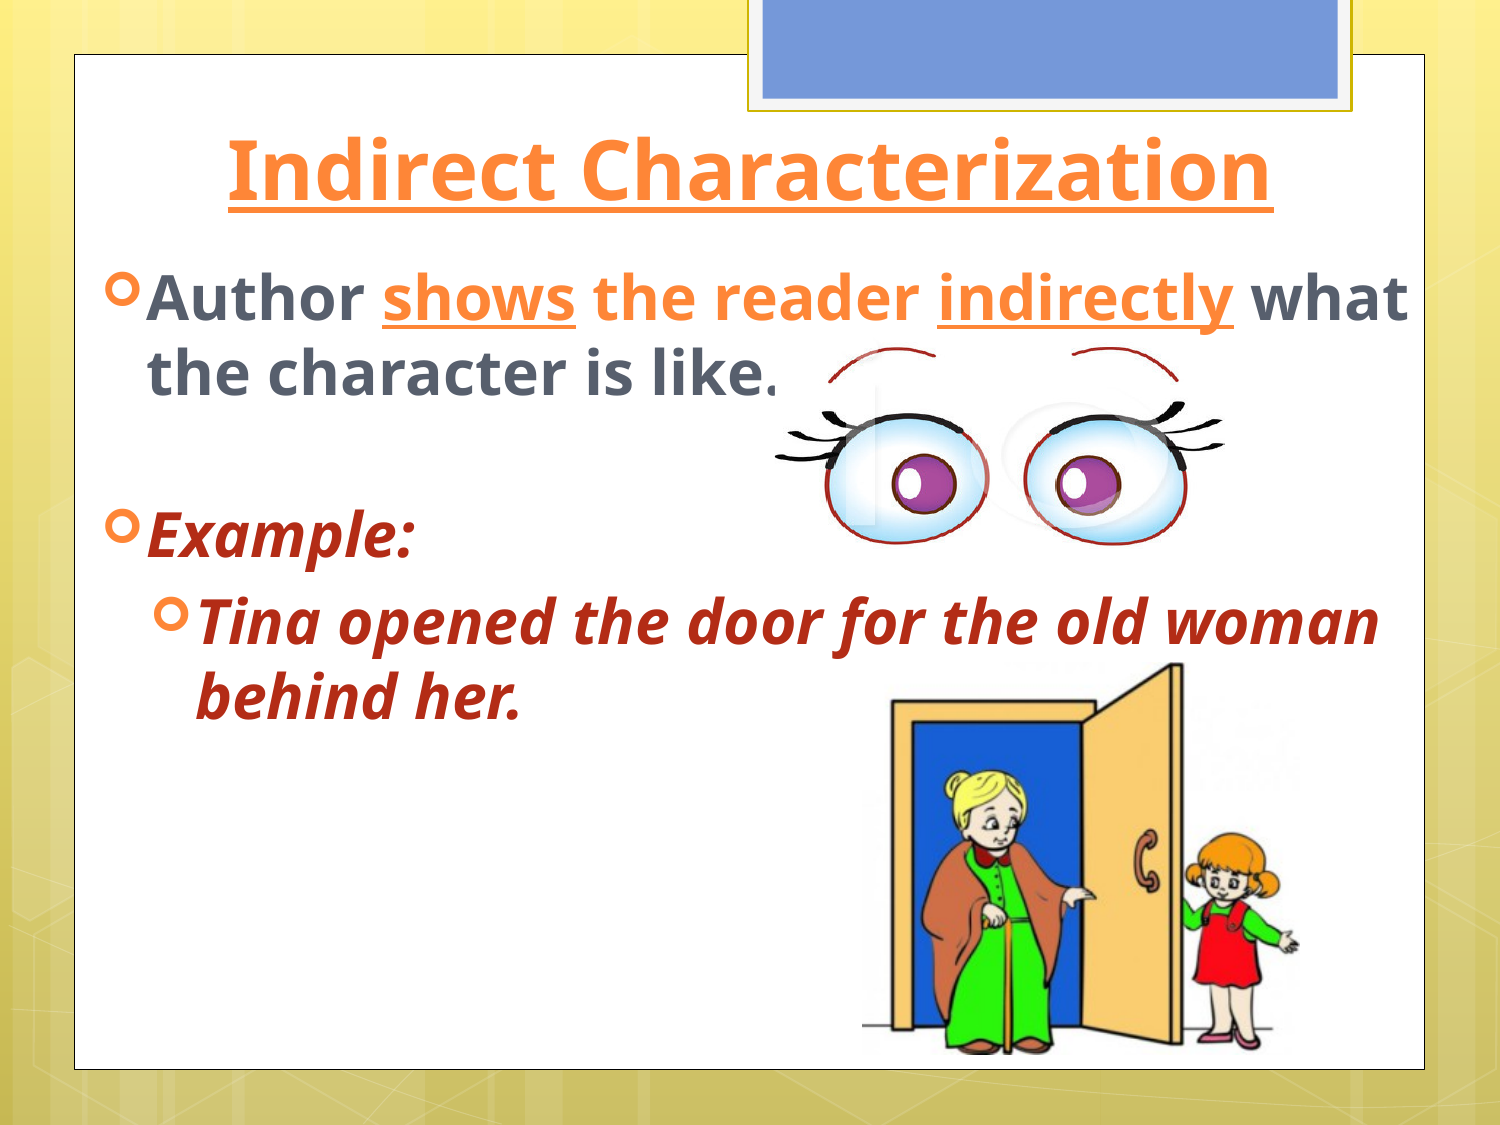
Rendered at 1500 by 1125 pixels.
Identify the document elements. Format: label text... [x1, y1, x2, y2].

picture [774, 337, 1226, 551]
picture [862, 662, 1301, 1055]
list Author shows the reader indirectly what the character is like. Example: Tina opened the door for the old woman behind her. [75, 249, 1425, 826]
title Indirect Characterization [174, 37, 1328, 225]
